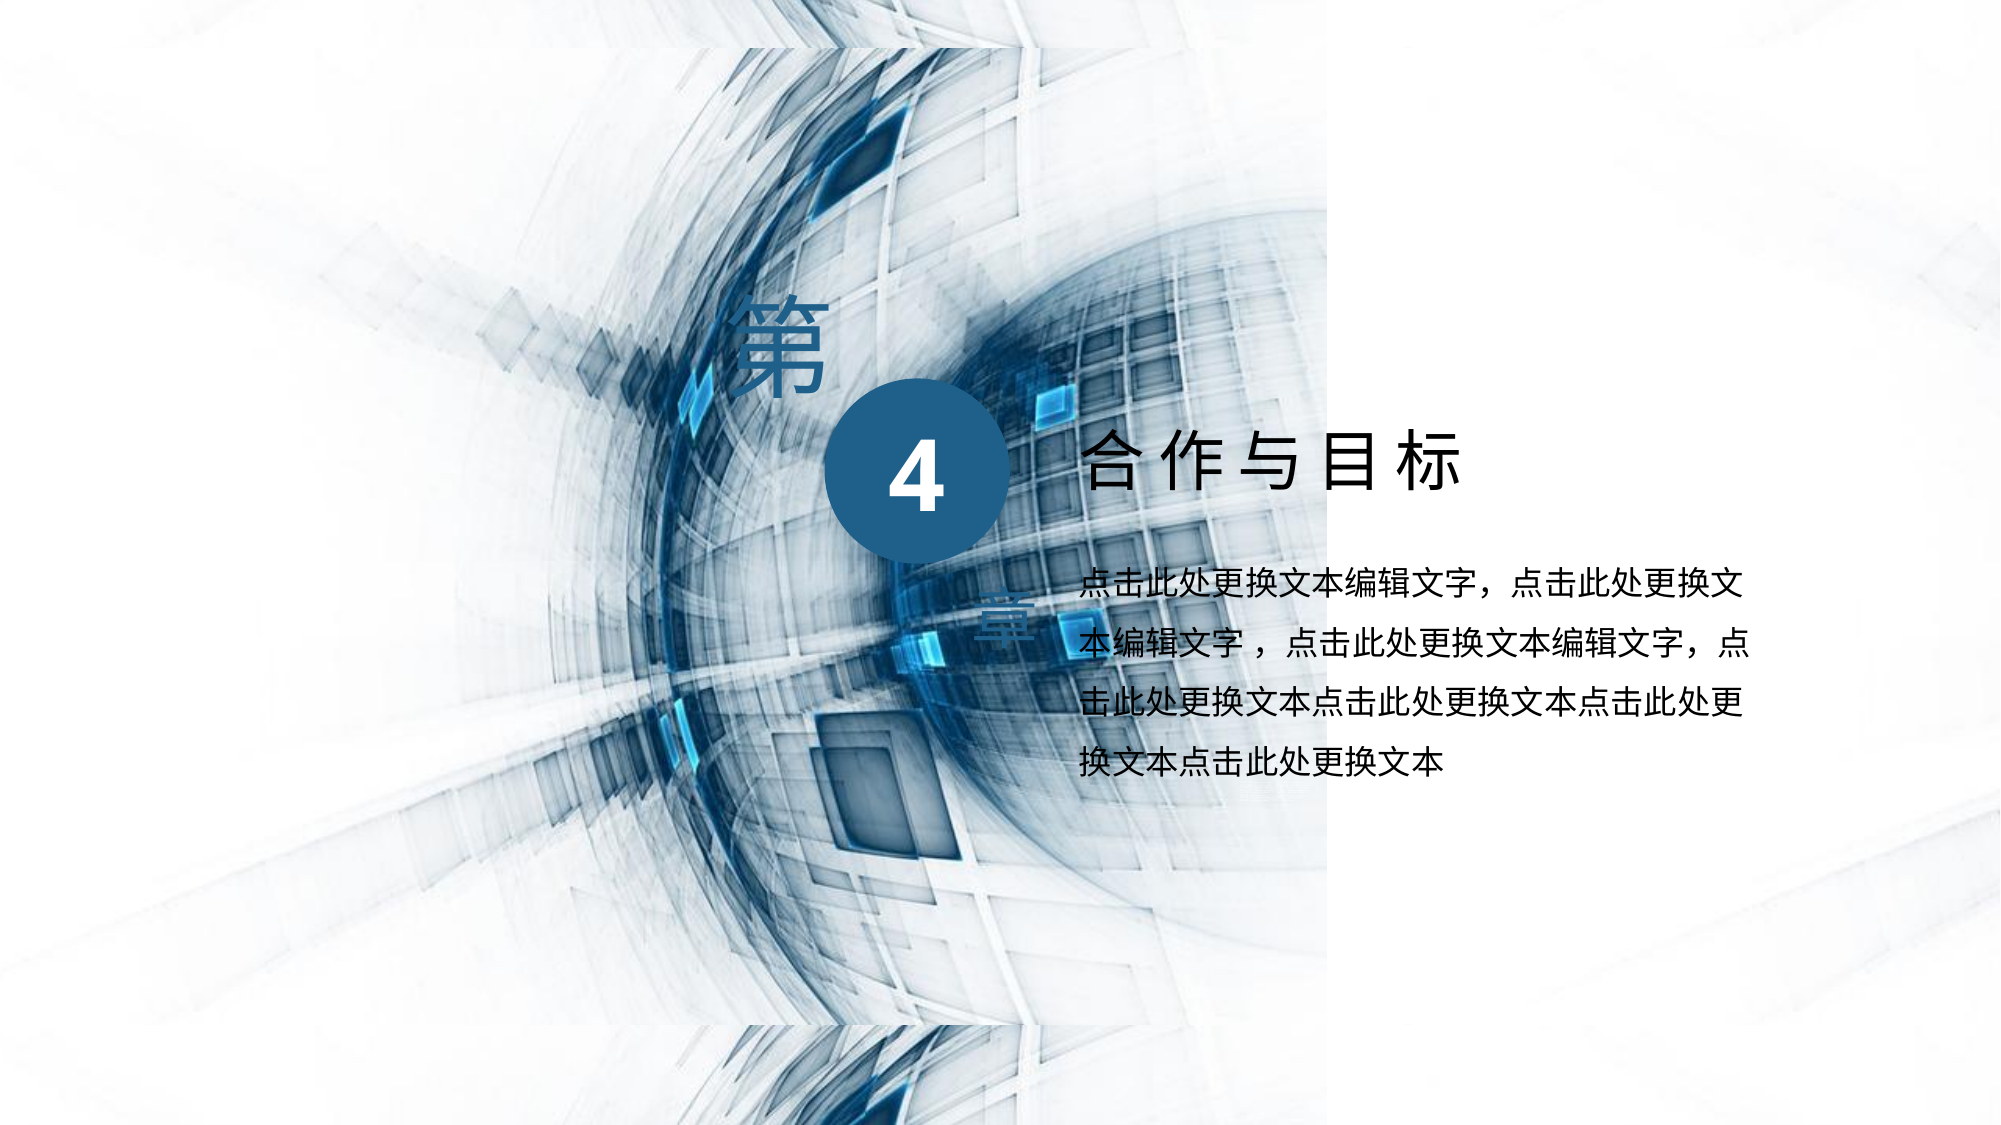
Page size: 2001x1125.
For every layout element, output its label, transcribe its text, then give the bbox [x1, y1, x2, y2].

picture [0, 0, 2001, 1125]
text_box 第 [706, 240, 852, 409]
text_box 章 [953, 542, 1057, 667]
text_box 点击此处更换文本编辑文字，点击此处更换文本编辑文字 ，点击此处更换文本编辑文字，点击此处更换文本点击此处更换文本点击此处更换文本点击此处更换文本 [1078, 542, 1772, 795]
text_box 合作与目标 [1078, 340, 1755, 542]
text_box 4 [823, 377, 1011, 565]
